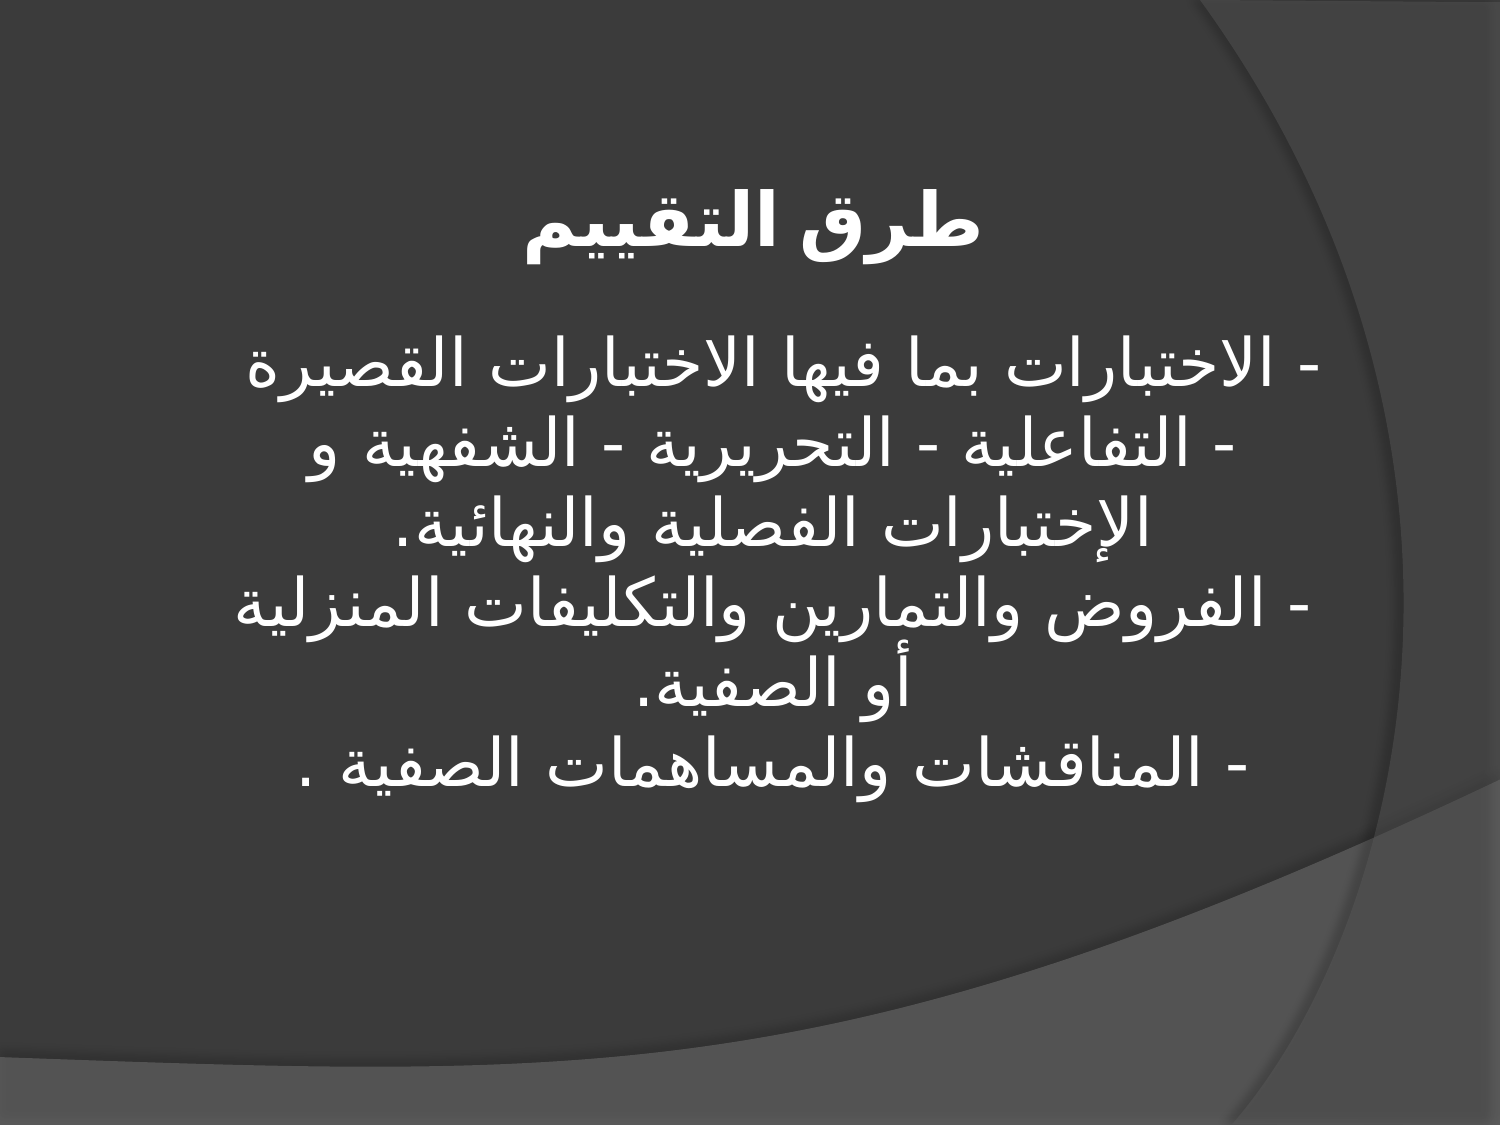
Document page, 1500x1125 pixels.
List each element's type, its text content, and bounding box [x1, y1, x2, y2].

text_box طرق التقييم [488, 163, 999, 269]
text_box - الاختبارات بما فيها الاختبارات القصيرة - التفاعلية - التحريرية - الشفهية و الإختبارات الفصلية والنهائية. - الفروض والتمارين والتكليفات المنزلية أو الصفية. - المناقشات والمساهمات الصفية . [187, 312, 1360, 808]
